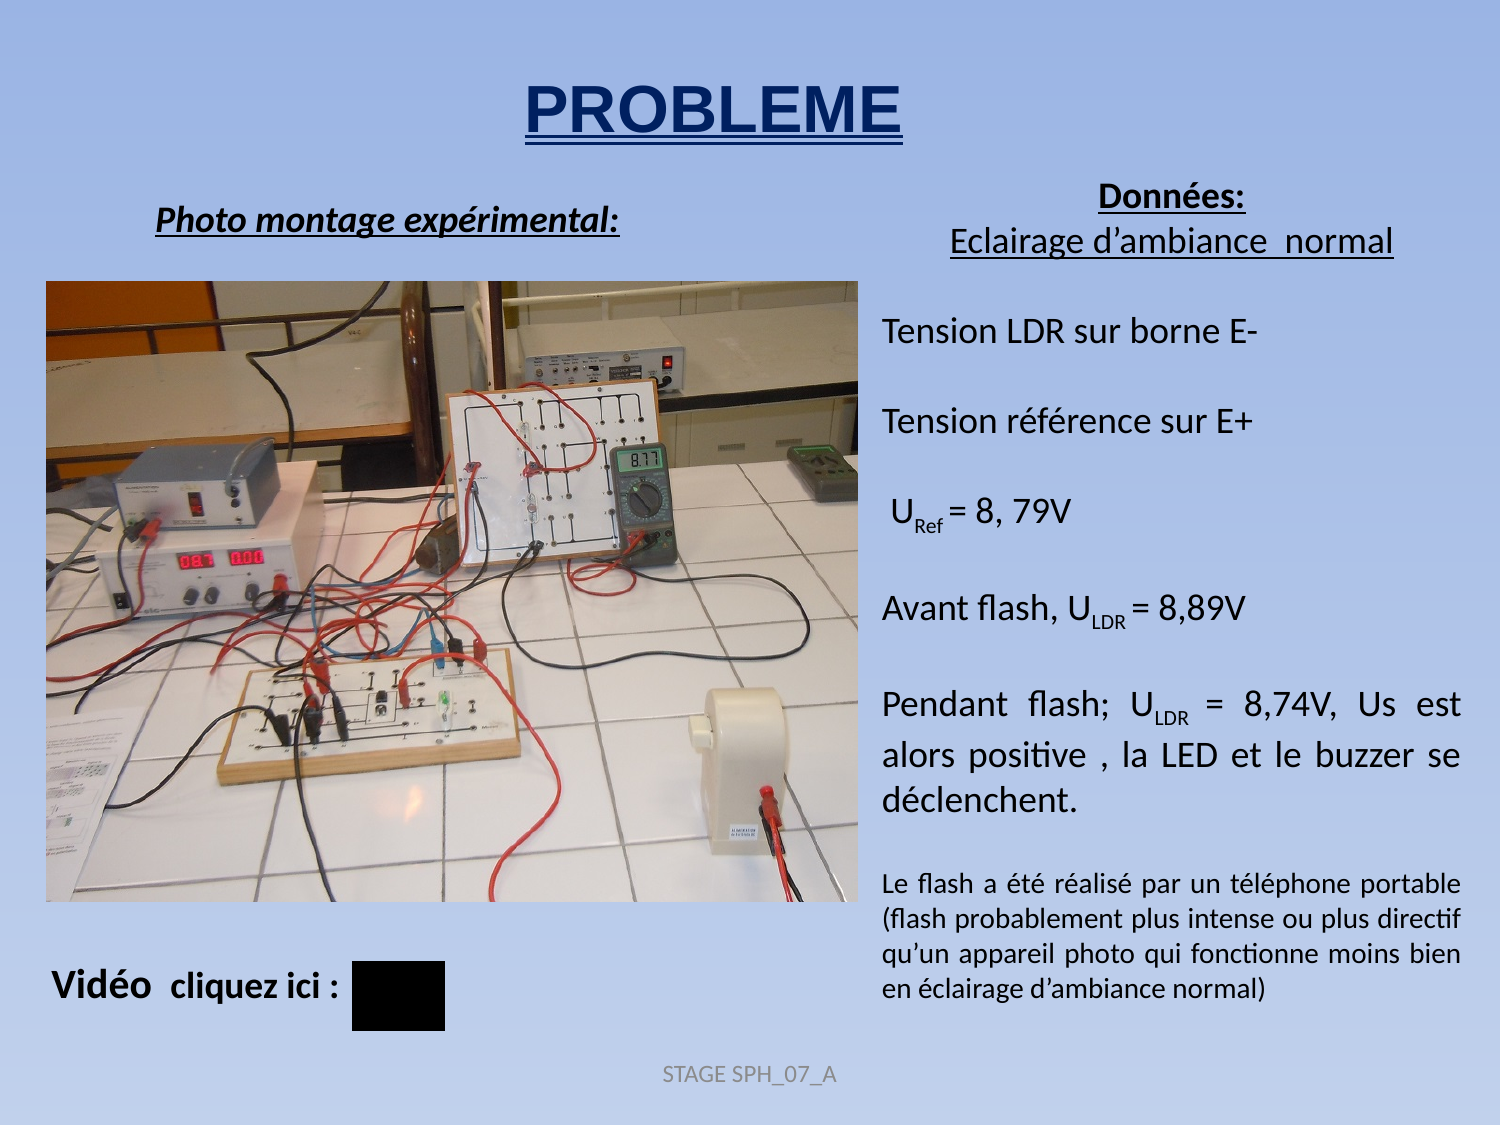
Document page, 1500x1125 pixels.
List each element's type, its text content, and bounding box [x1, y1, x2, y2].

text_box Photo montage expérimental: [140, 187, 867, 878]
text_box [351, 960, 446, 1032]
text_box [117, 163, 867, 279]
text_box Vidéo cliquez ici : [36, 949, 372, 1014]
picture [46, 280, 858, 902]
footer STAGE SPH_07_A [512, 1042, 988, 1103]
text_box Données: Eclairage d’ambiance normal Tension LDR sur borne E- Tension référence sur E+ URef = 8, 79V Avant flash, ULDR = 8,89V Pendant flash; ULDR = 8,74V, Us est alors positive , la LED et le buzzer se déclenchent. Le flash a été réalisé par un téléphone portable (flash probablement plus intense ou plus directif qu’un appareil photo qui fonctionne moins bien en éclairage d’ambiance normal) [867, 163, 1477, 1012]
text_box PROBLEME [105, 58, 1323, 154]
